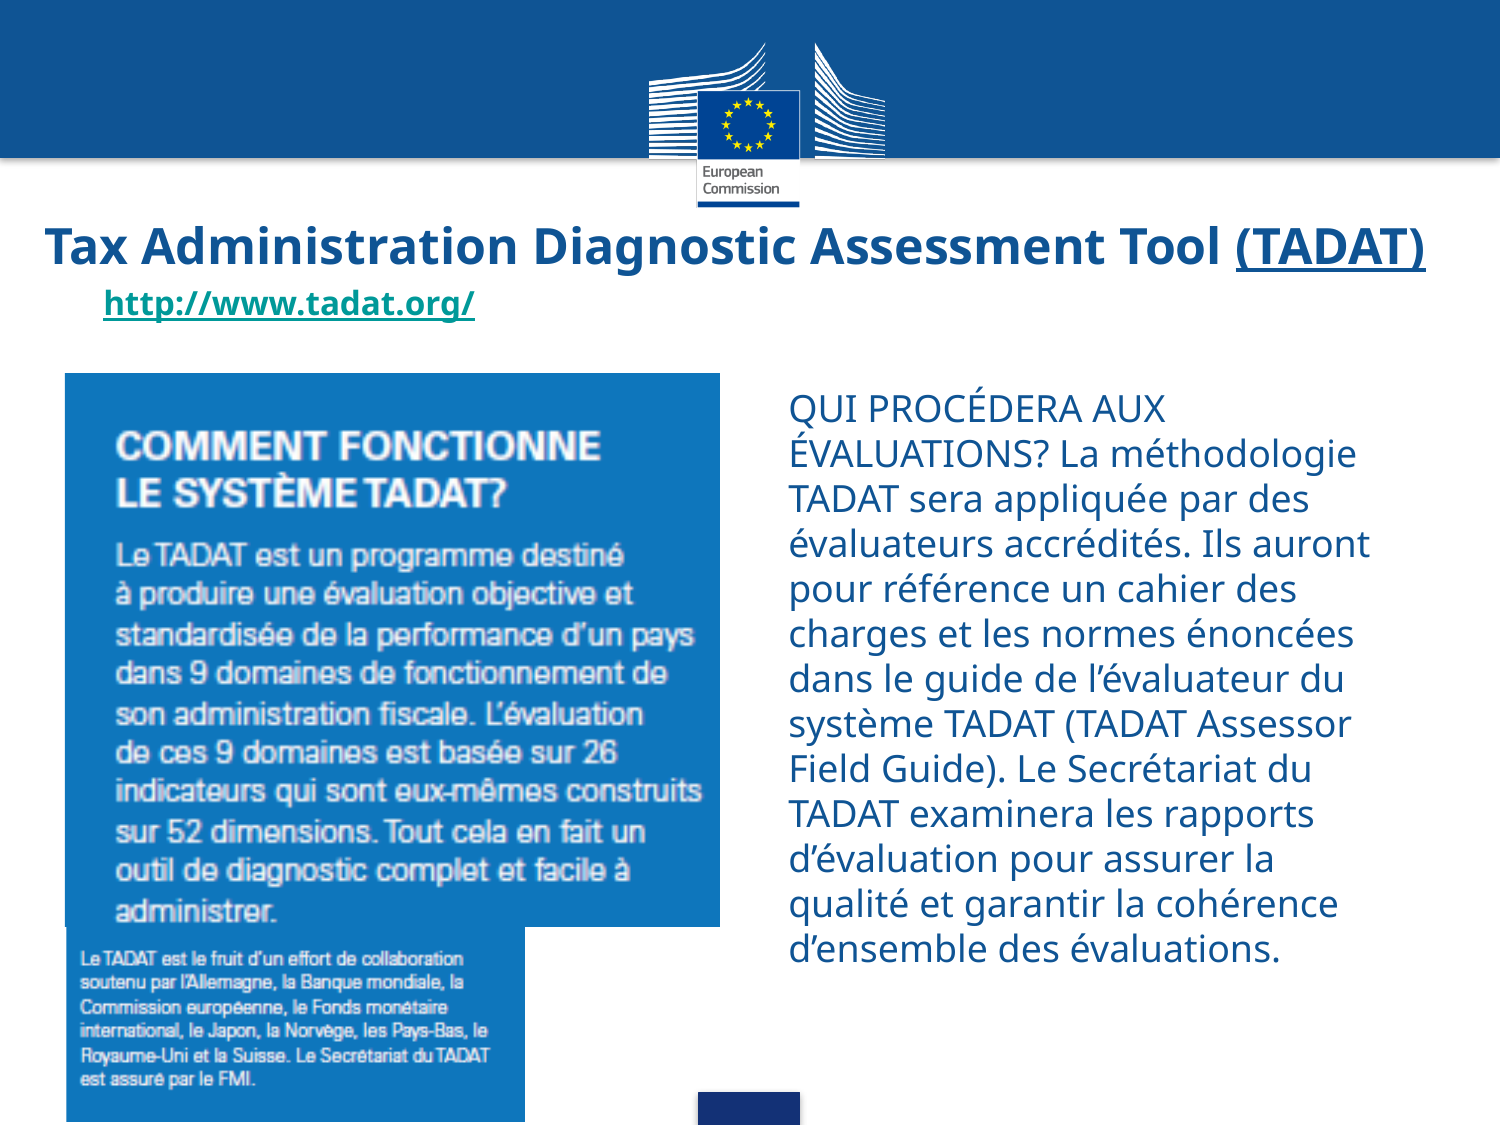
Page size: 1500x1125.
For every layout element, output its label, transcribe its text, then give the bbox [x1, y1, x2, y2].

picture [649, 42, 885, 208]
text_box QUI PROCÉDERA AUX ÉVALUATIONS? La méthodologie TADAT sera appliquée par des évaluateurs accrédités. Ils auront pour référence un cahier des charges et les normes énoncées dans le guide de l’évaluateur du système TADAT (TADAT Assessor Field Guide). Le Secrétariat du TADAT examinera les rapports d’évaluation pour assurer la qualité et garantir la cohérence d’ensemble des évaluations. [773, 377, 1400, 977]
picture [66, 925, 526, 1123]
title Tax Administration Diagnostic Assessment Tool (TADAT) http://www.tadat.org/ [29, 213, 1477, 368]
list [64, 373, 721, 927]
